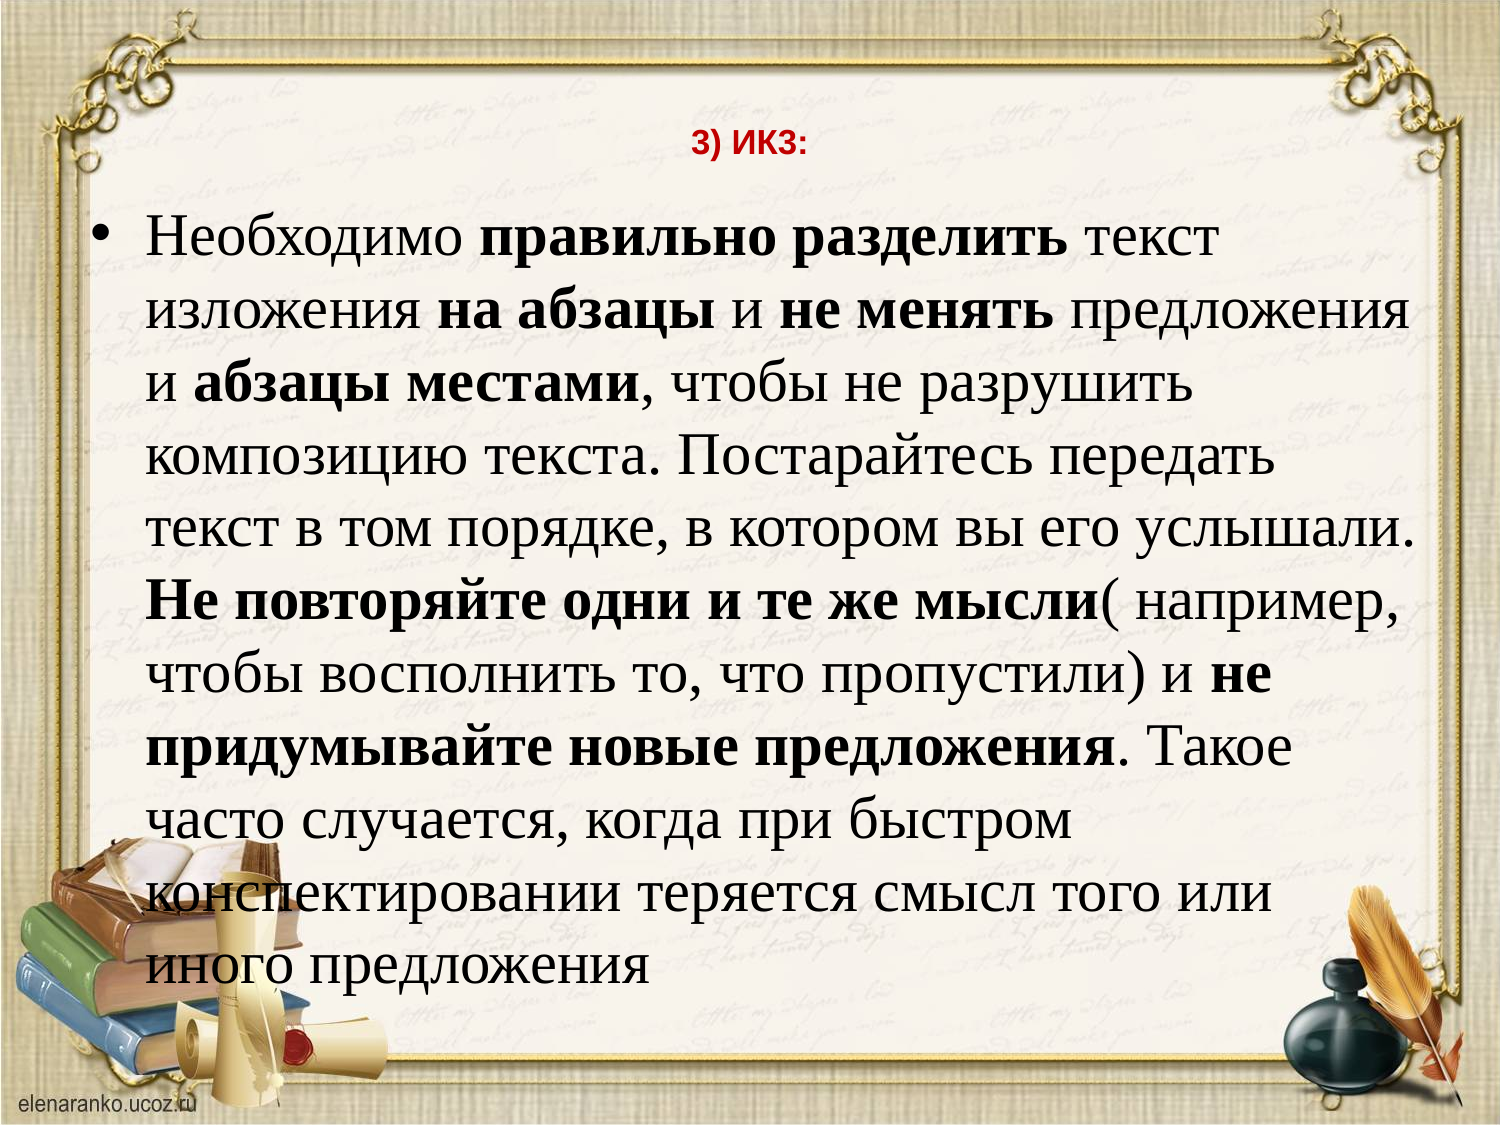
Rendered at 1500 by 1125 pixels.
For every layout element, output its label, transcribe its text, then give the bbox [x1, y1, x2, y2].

title 3) ИК3: [75, 70, 1425, 187]
list Необходимо правильно разделить текст изложения на абзацы и не менять предложения и абзацы местами, чтобы не разрушить композицию текста. Постарайтесь передать текст в том порядке, в котором вы его услышали. Не повторяйте одни и те же мысли( например, чтобы восполнить то, что пропустили) и не придумывайте новые предложения. Такое часто случается, когда при быстром конспектировании теряется смысл того или иного предложения [75, 187, 1442, 1005]
picture [0, 0, 1500, 1125]
